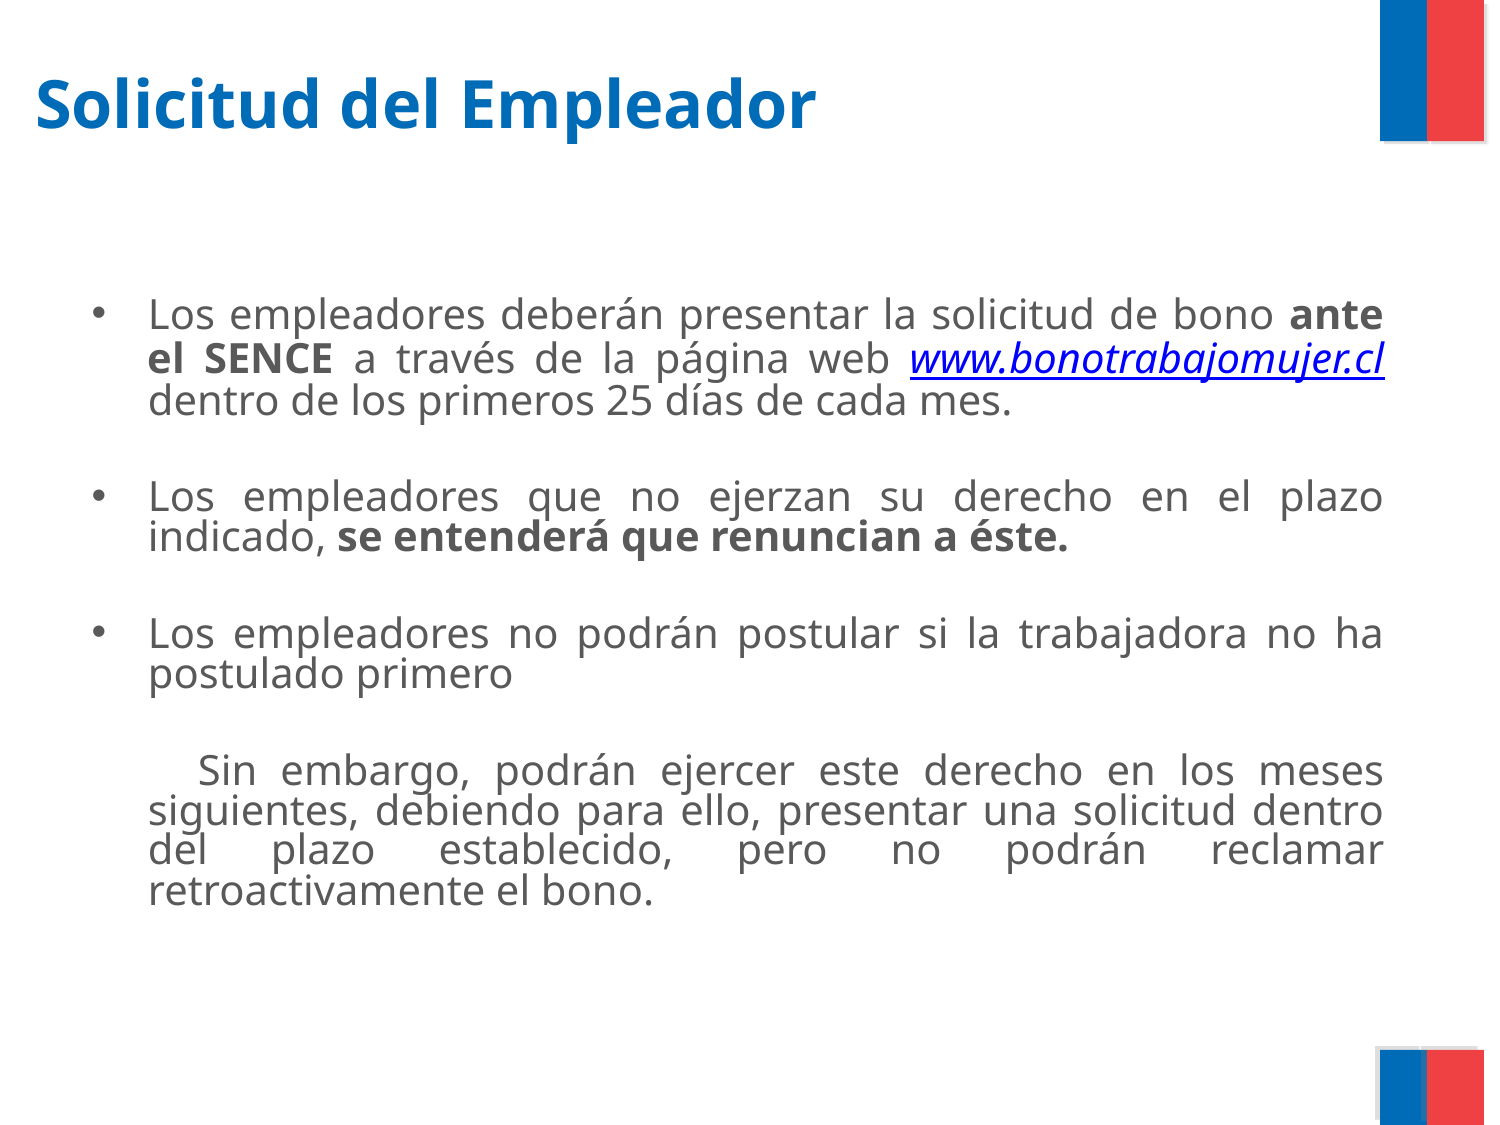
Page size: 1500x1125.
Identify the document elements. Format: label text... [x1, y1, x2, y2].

title Solicitud del Empleador [19, 54, 1371, 173]
list Los empleadores deberán presentar la solicitud de bono ante el SENCE a través de la página web www.bonotrabajomujer.cl dentro de los primeros 25 días de cada mes. Los empleadores que no ejerzan su derecho en el plazo indicado, se entenderá que renuncian a éste. Los empleadores no podrán postular si la trabajadora no ha postulado primero Sin embargo, podrán ejercer este derecho en los meses siguientes, debiendo para ello, presentar una solicitud dentro del plazo establecido, pero no podrán reclamar retroactivamente el bono. [76, 231, 1400, 977]
